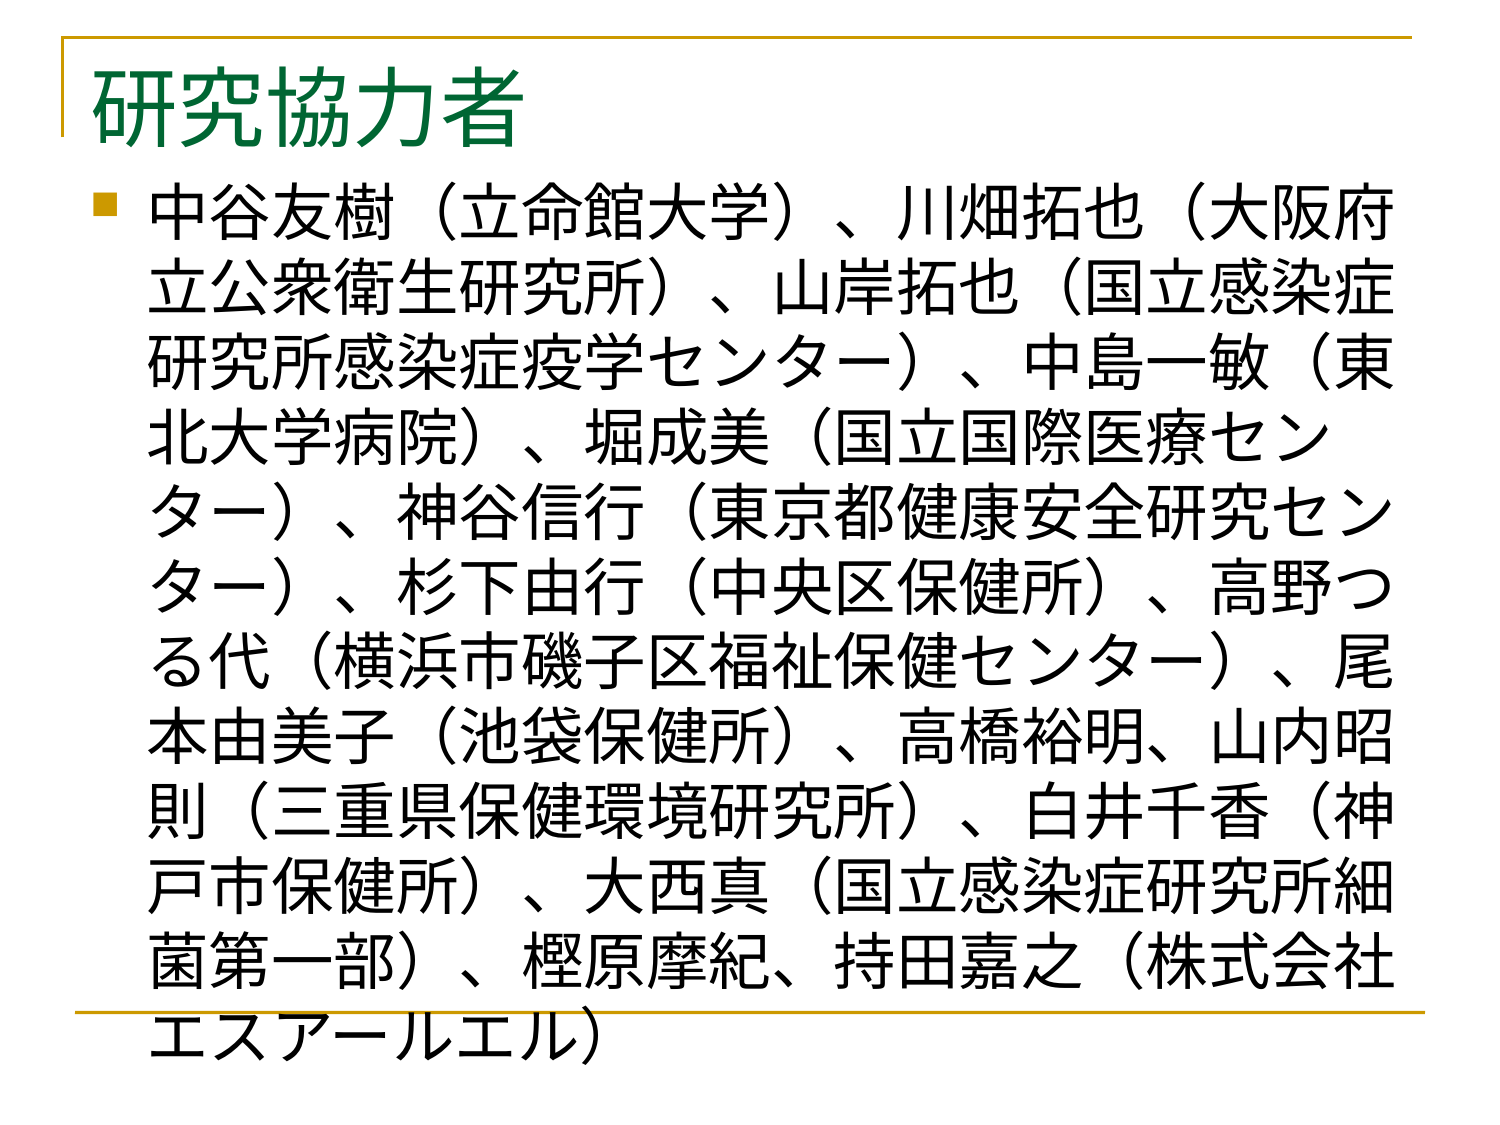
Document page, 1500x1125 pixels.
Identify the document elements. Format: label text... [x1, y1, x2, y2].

title 研究協力者 [75, 45, 1425, 165]
list 中谷友樹（立命館大学）、川畑拓也（大阪府立公衆衛生研究所）、山岸拓也（国立感染症研究所感染症疫学センター）、中島一敏（東北大学病院）、堀成美（国立国際医療センター）、神谷信行（東京都健康安全研究センター）、杉下由行（中央区保健所）、高野つる代（横浜市磯子区福祉保健センター）、尾本由美子（池袋保健所）、高橋裕明、山内昭則（三重県保健環境研究所）、白井千香（神戸市保健所）、大西真（国立感染症研究所細菌第一部）、樫原摩紀、持田嘉之（株式会社エスアールエル） [75, 165, 1425, 909]
